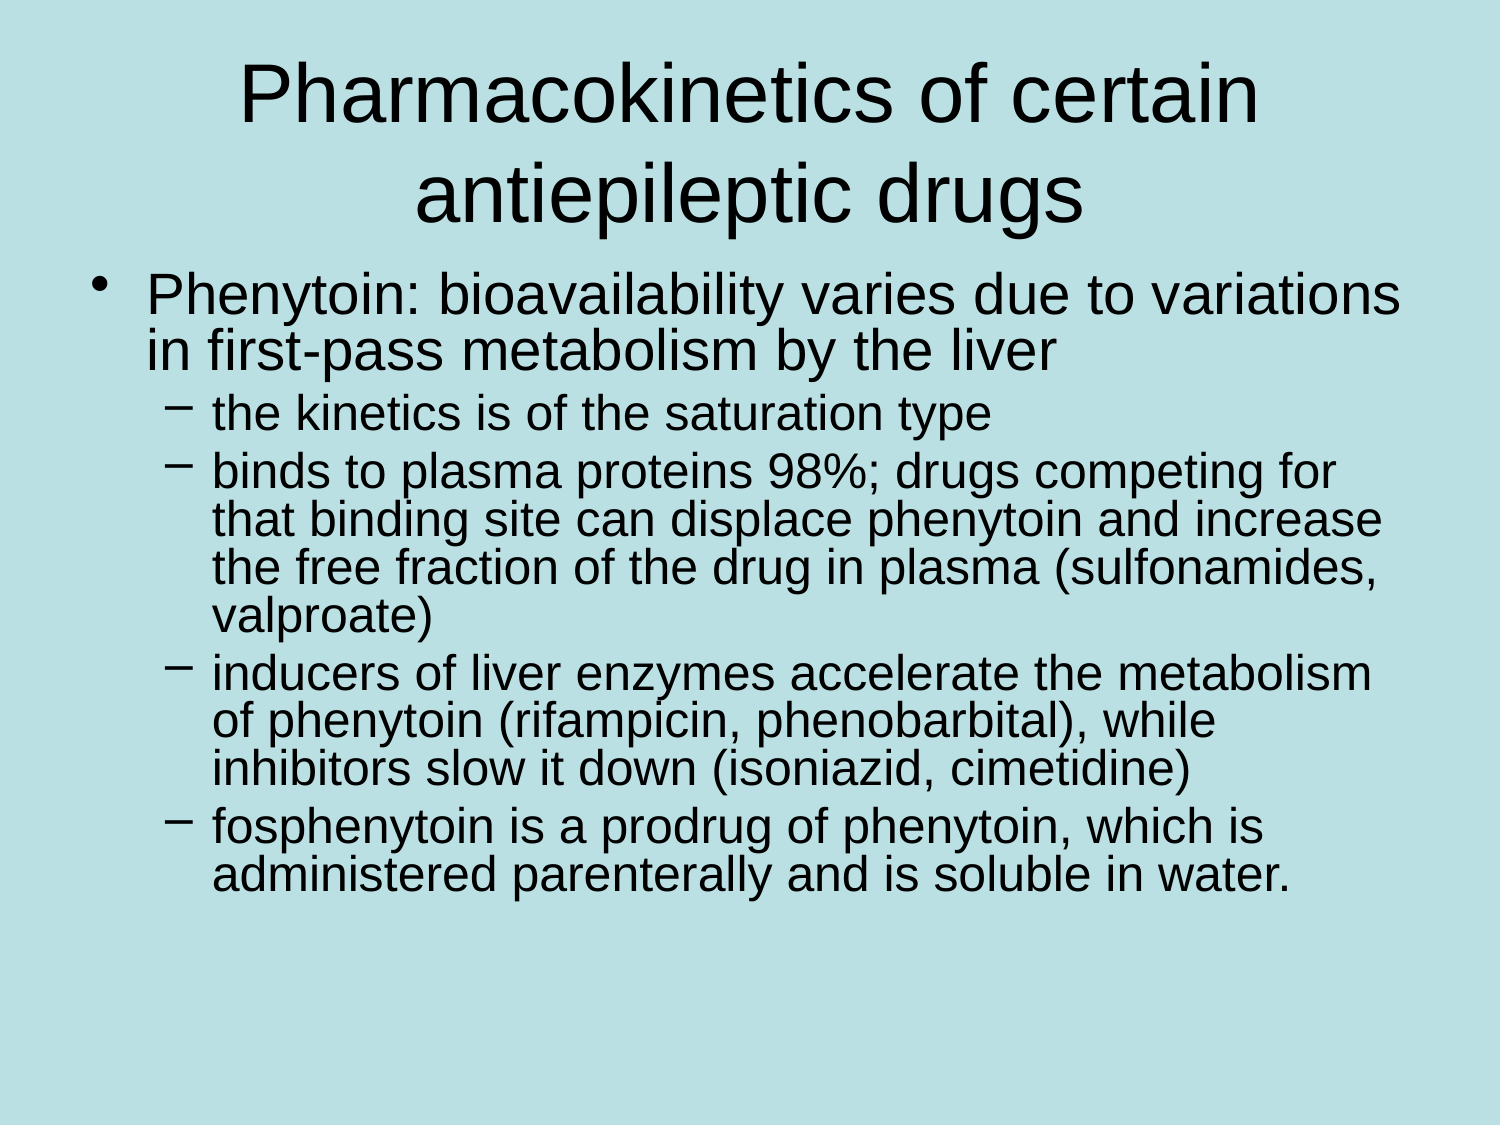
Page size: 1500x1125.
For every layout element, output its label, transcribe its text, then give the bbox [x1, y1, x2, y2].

title Pharmacokinetics of certain antiepileptic drugs [75, 45, 1425, 233]
list Phenytoin: bioavailability varies due to variations in first-pass metabolism by the liver the kinetics is of the saturation type binds to plasma proteins 98%; drugs competing for that binding site can displace phenytoin and increase the free fraction of the drug in plasma (sulfonamides, valproate) inducers of liver enzymes accelerate the metabolism of phenytoin (rifampicin, phenobarbital), while inhibitors slow it down (isoniazid, cimetidine) fosphenytoin is a prodrug of phenytoin, which is administered parenterally and is soluble in water. [75, 262, 1425, 1005]
